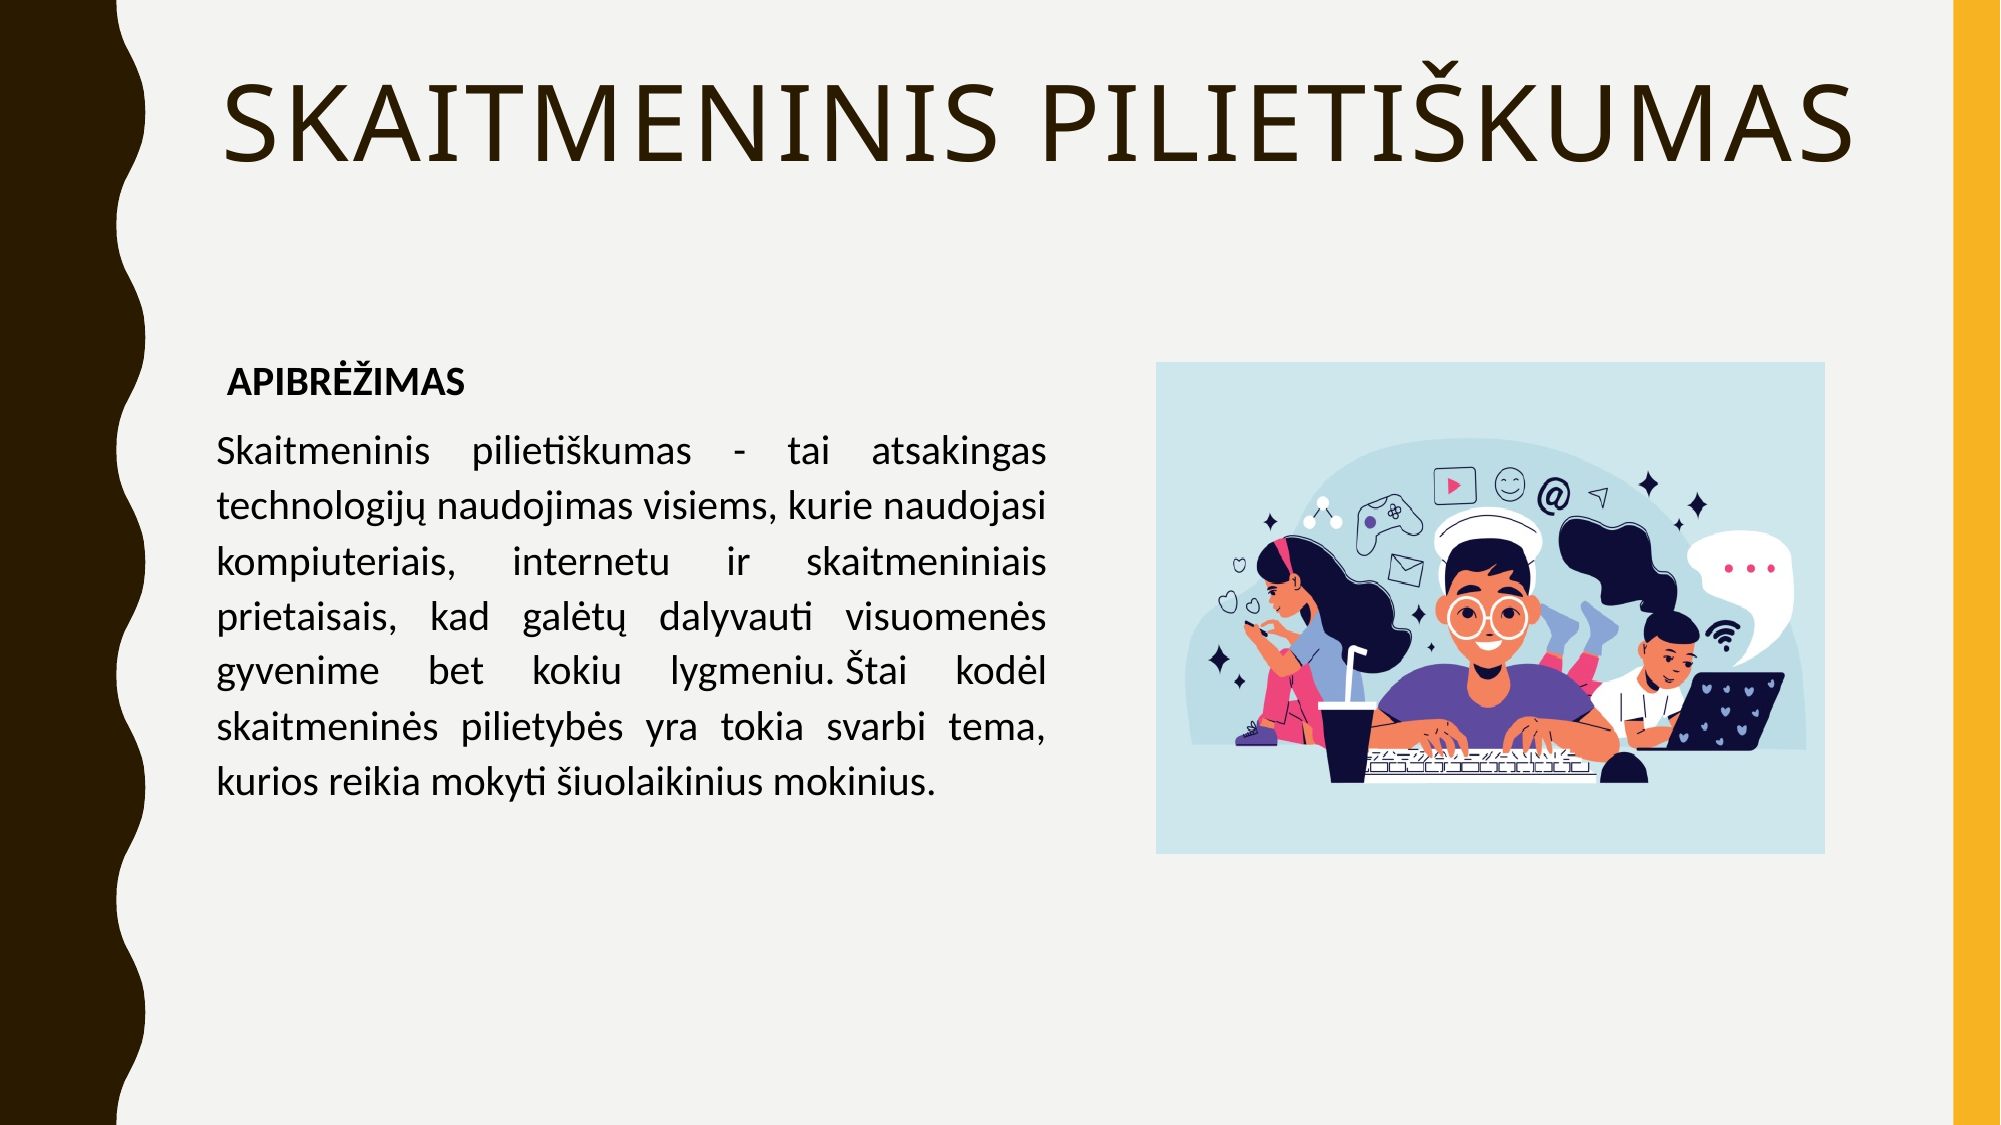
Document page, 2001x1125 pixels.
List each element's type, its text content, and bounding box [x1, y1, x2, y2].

title SKAITMENINIS PILIETIŠKUMAS [205, 62, 1875, 308]
list APIBRĖŽIMAS Skaitmeninis pilietiškumas - tai atsakingas technologijų naudojimas visiems, kurie naudojasi kompiuteriais, internetu ir skaitmeniniais prietaisais, kad galėtų dalyvauti visuomenės gyvenime bet kokiu lygmeniu. Štai kodėl skaitmeninės pilietybės yra tokia svarbi tema, kurios reikia mokyti šiuolaikinius mokinius. [201, 341, 1063, 1020]
picture [1156, 362, 1825, 854]
